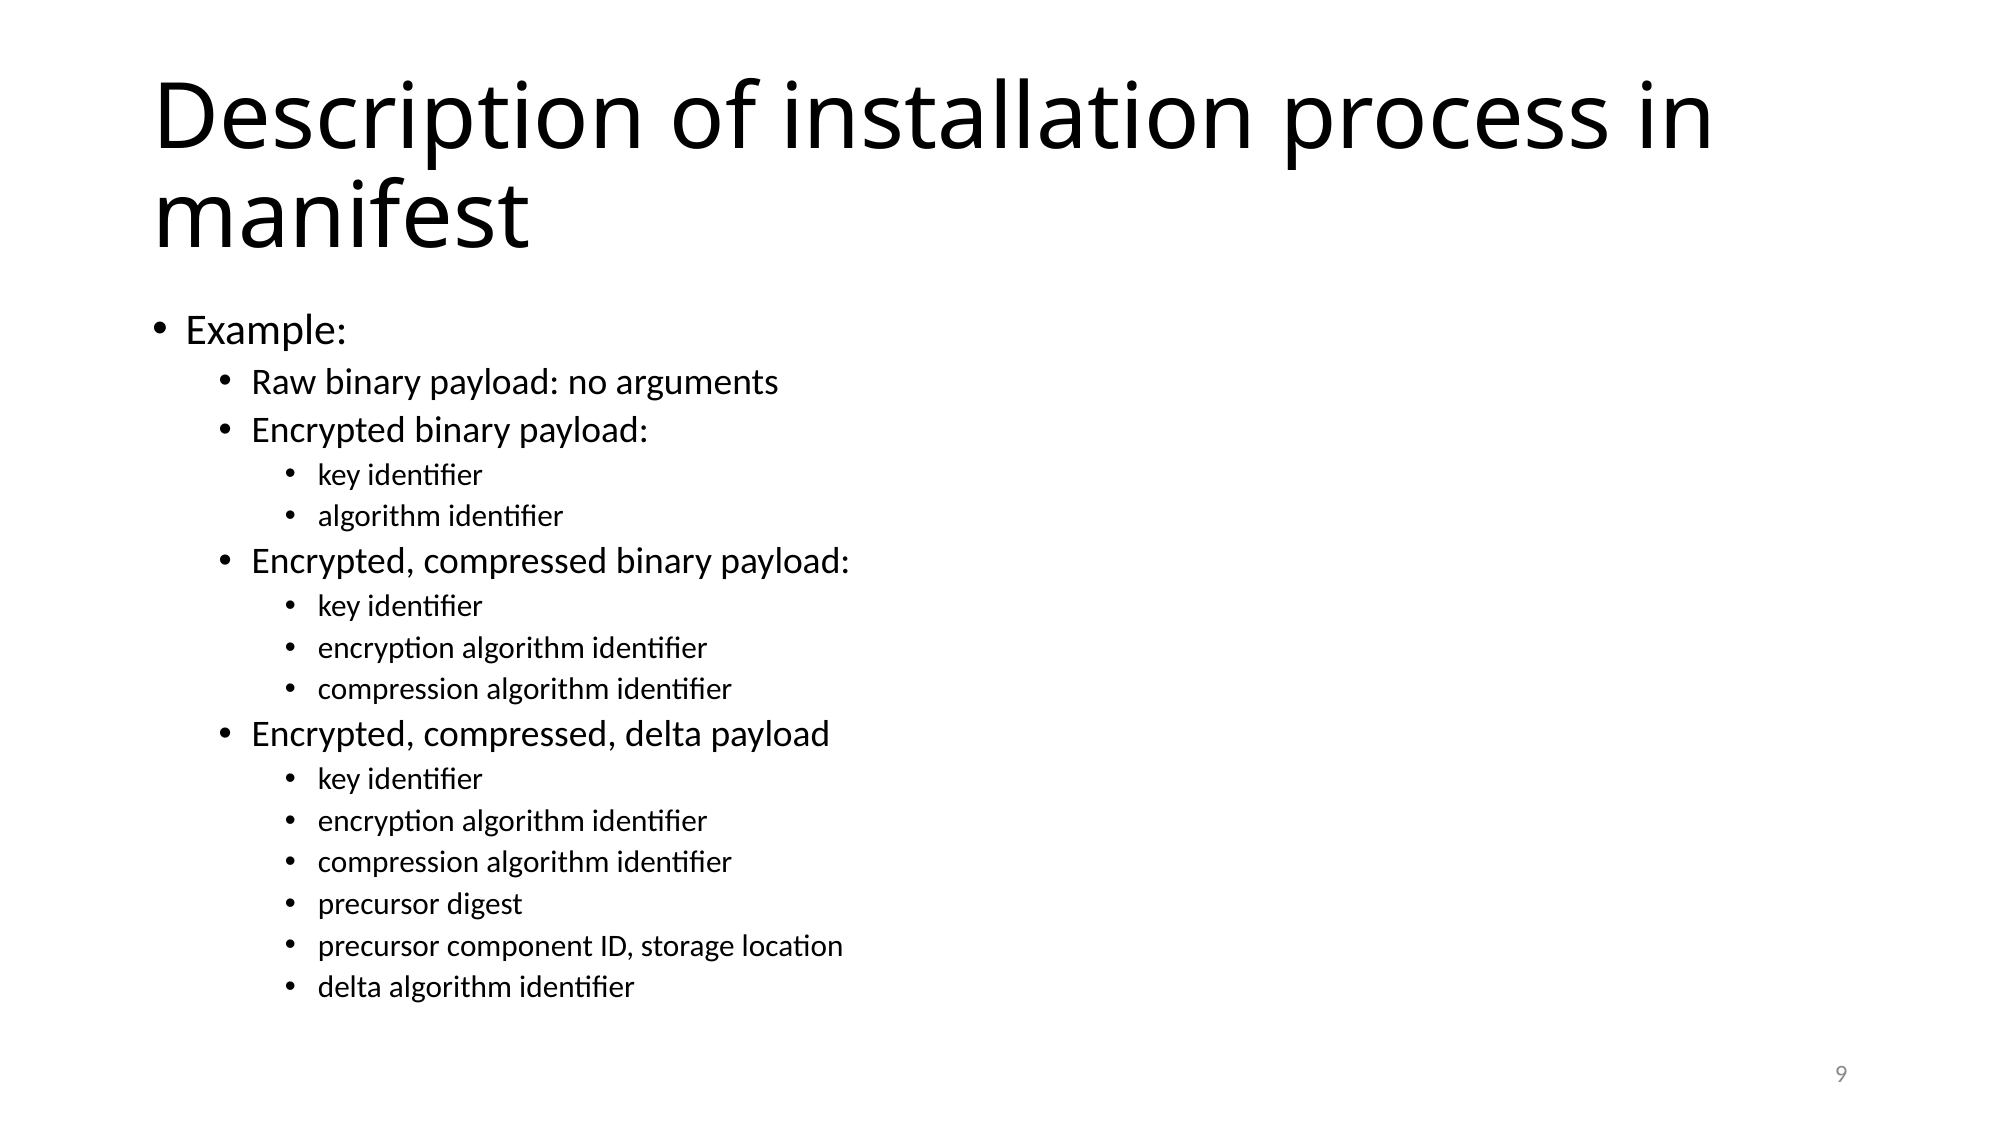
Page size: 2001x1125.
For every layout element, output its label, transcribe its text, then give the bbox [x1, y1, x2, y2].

slide_number 9 [1412, 1042, 1863, 1103]
title Description of installation process in manifest [137, 59, 1863, 278]
list Example: Raw binary payload: no arguments Encrypted binary payload: key identifier algorithm identifier Encrypted, compressed binary payload: key identifier encryption algorithm identifier compression algorithm identifier Encrypted, compressed, delta payload key identifier encryption algorithm identifier compression algorithm identifier precursor digest precursor component ID, storage location delta algorithm identifier [137, 299, 1863, 1014]
